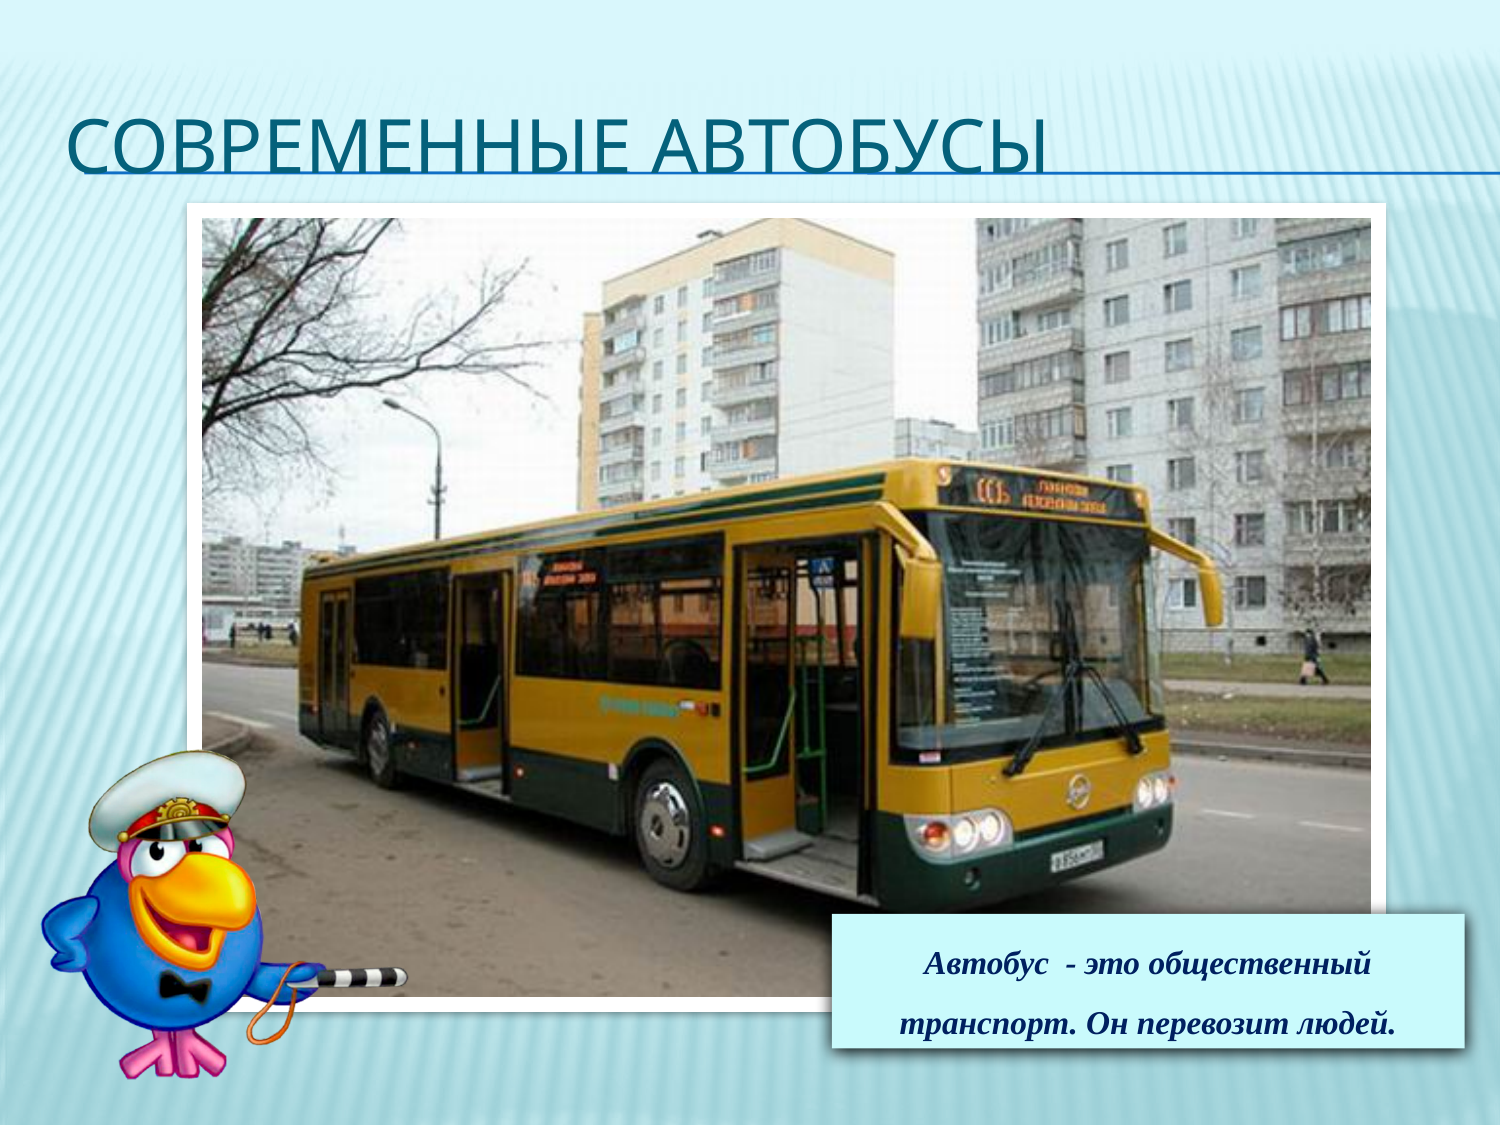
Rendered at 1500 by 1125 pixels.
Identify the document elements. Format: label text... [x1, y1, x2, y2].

text_box Автобус - это общественный транспорт. Он перевозит людей. [831, 913, 1466, 1049]
title Современные автобусы [50, 75, 1475, 213]
picture [32, 217, 1372, 1091]
